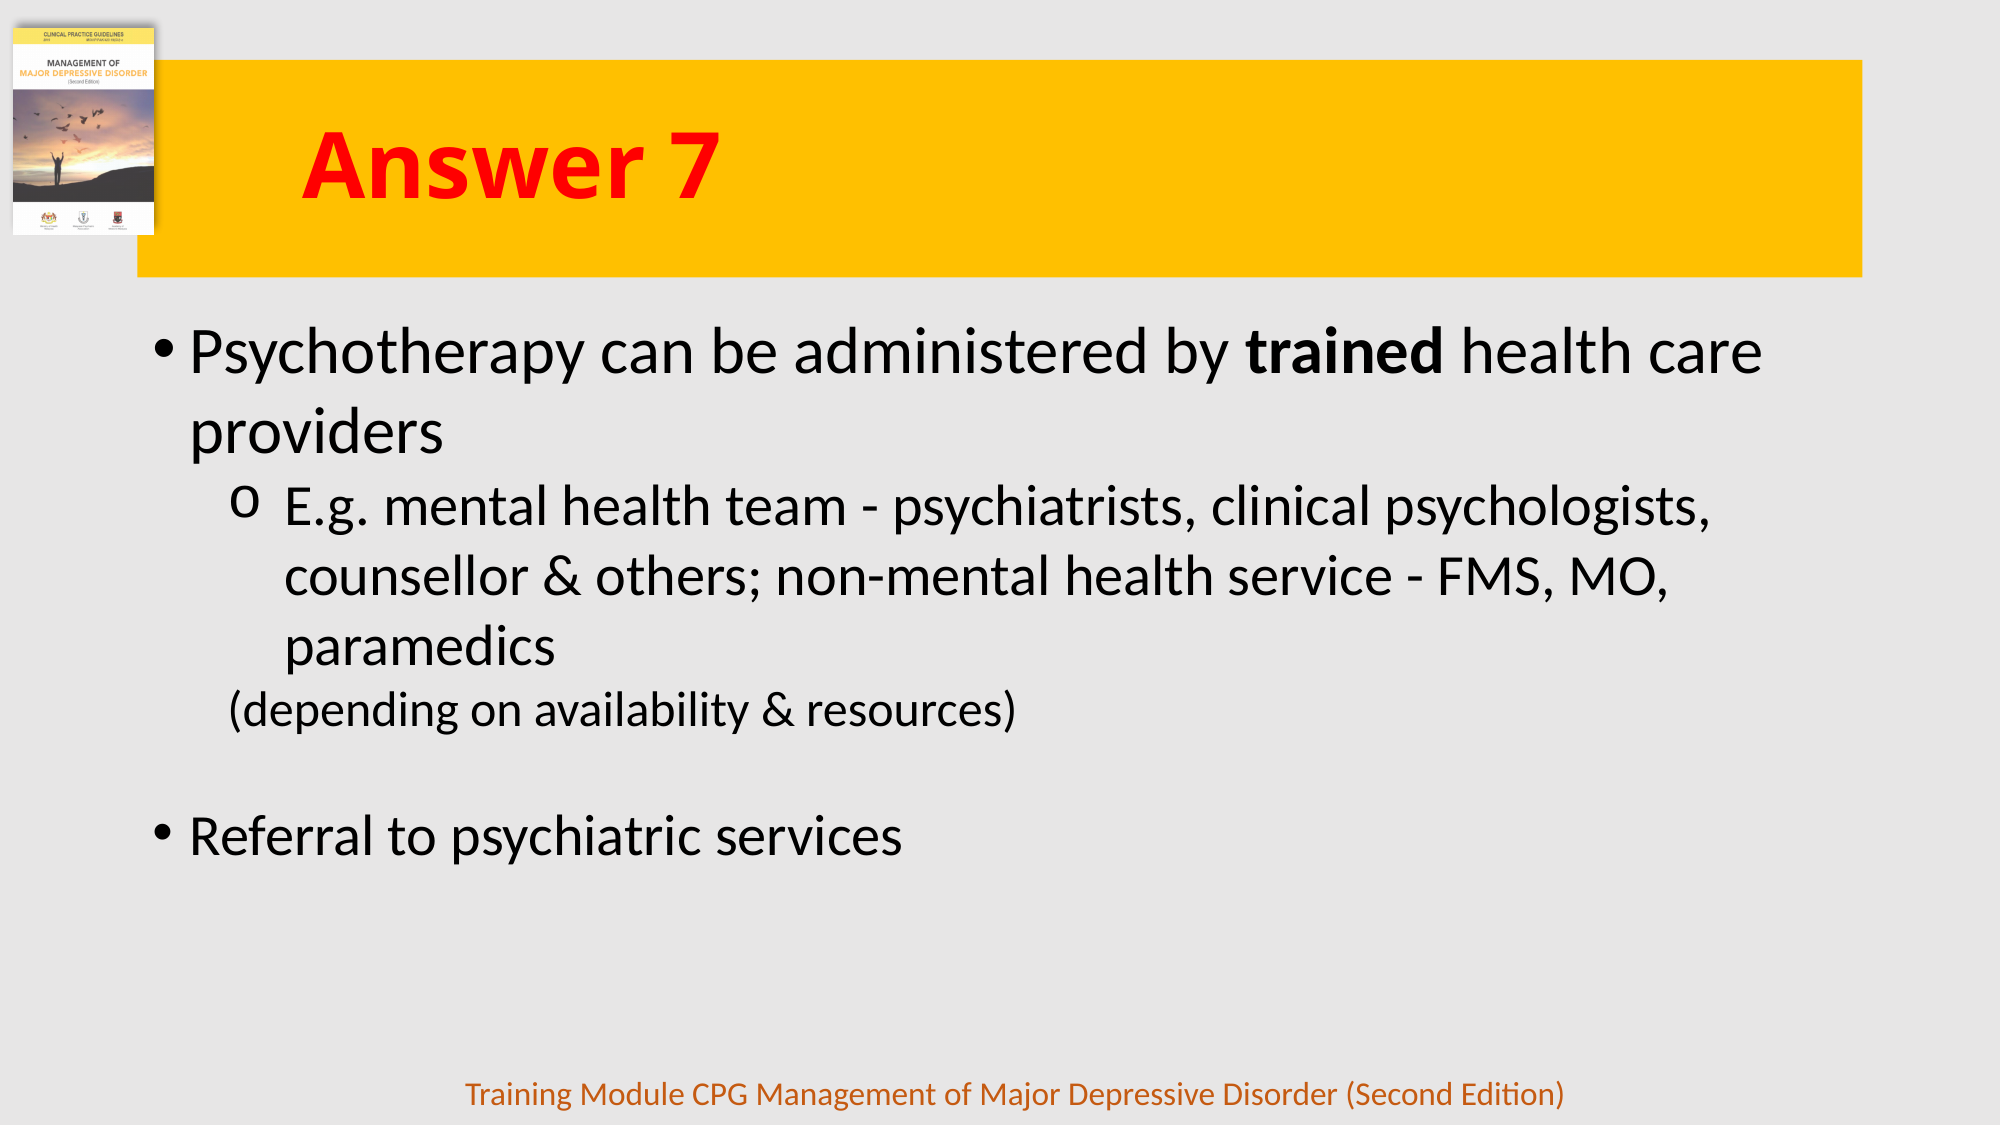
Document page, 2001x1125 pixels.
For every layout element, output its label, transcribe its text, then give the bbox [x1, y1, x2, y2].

text_box Training Module CPG Management of Major Depressive Disorder (Second Edition) [450, 1065, 1832, 1120]
picture [13, 28, 154, 235]
list Psychotherapy can be administered by trained health care providers E.g. mental health team - psychiatrists, clinical psychologists, counsellor & others; non-mental health service - FMS, MO, paramedics (depending on availability & resources) Referral to psychiatric services [137, 299, 1863, 1014]
title Answer 7 [137, 59, 1863, 278]
